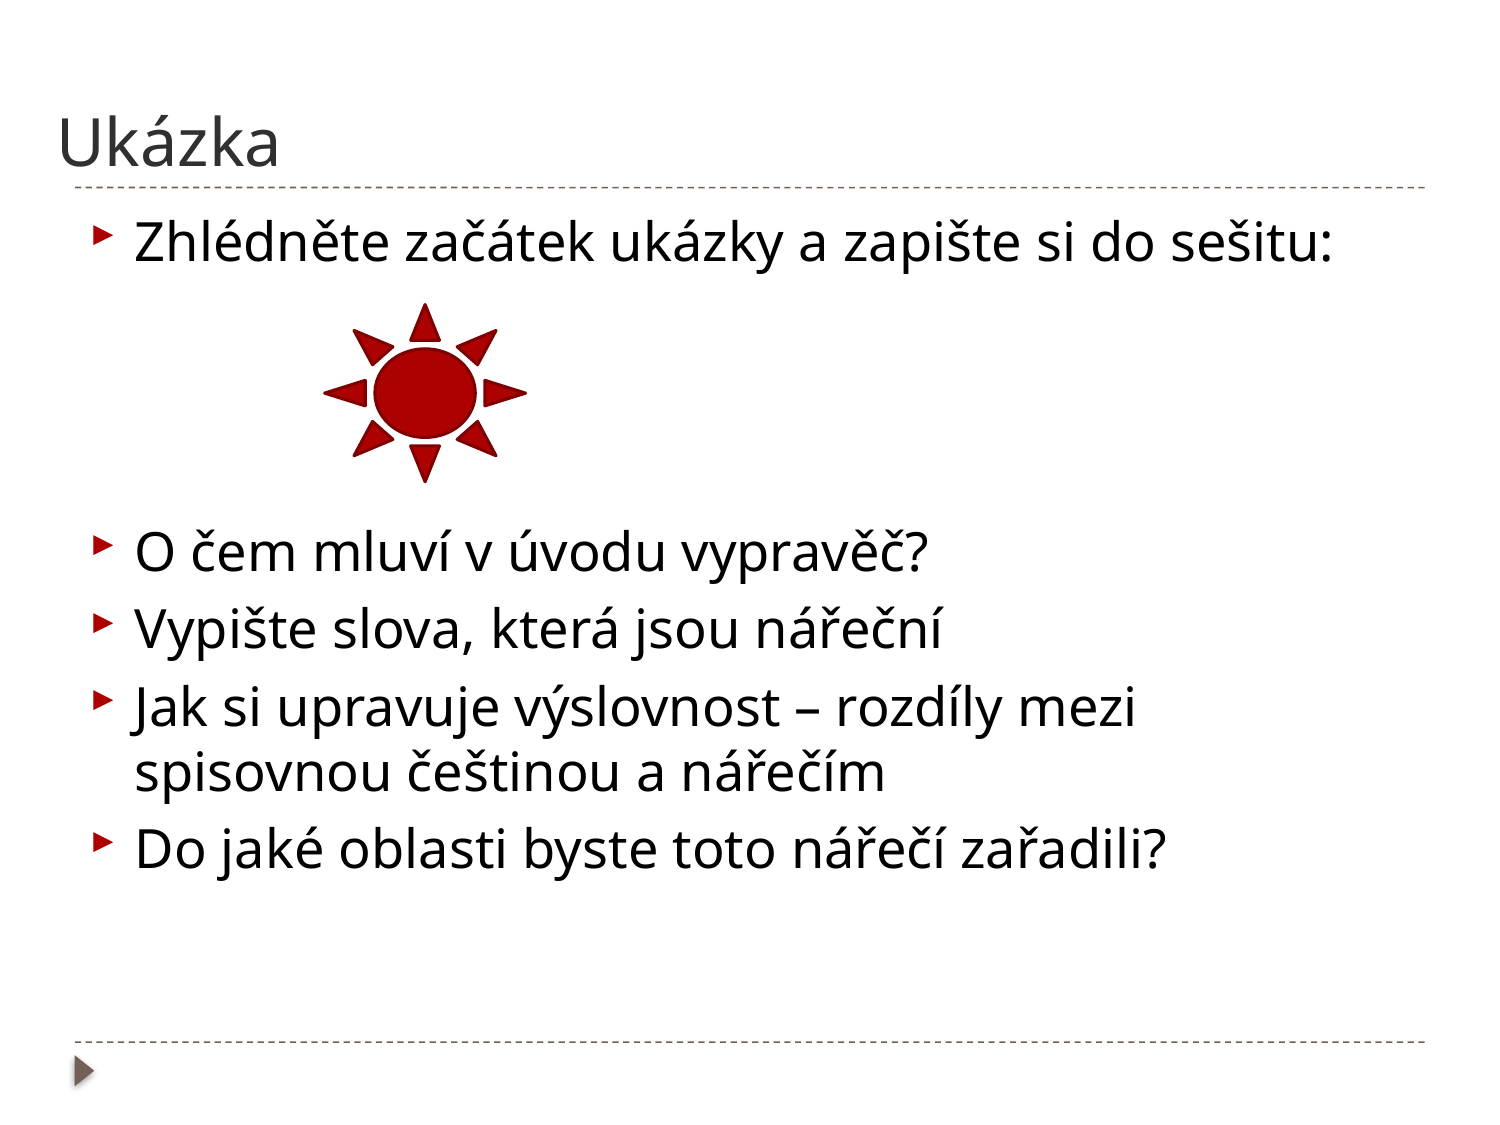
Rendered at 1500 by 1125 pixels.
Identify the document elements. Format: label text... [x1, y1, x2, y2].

list Zhlédněte začátek ukázky a zapište si do sešitu: O čem mluví v úvodu vypravěč? Vypište slova, která jsou nářeční Jak si upravuje výslovnost – rozdíly mezi spisovnou češtinou a nářečím Do jaké oblasti byste toto nářečí zařadili? [75, 200, 1425, 1010]
text_box [323, 378, 367, 408]
text_box [455, 329, 498, 367]
title Ukázka [41, 24, 1483, 188]
text_box [409, 302, 441, 342]
text_box [483, 378, 528, 408]
text_box [409, 444, 441, 484]
text_box [352, 329, 395, 367]
text_box [352, 419, 395, 458]
text_box [373, 347, 477, 439]
text_box [455, 419, 498, 458]
